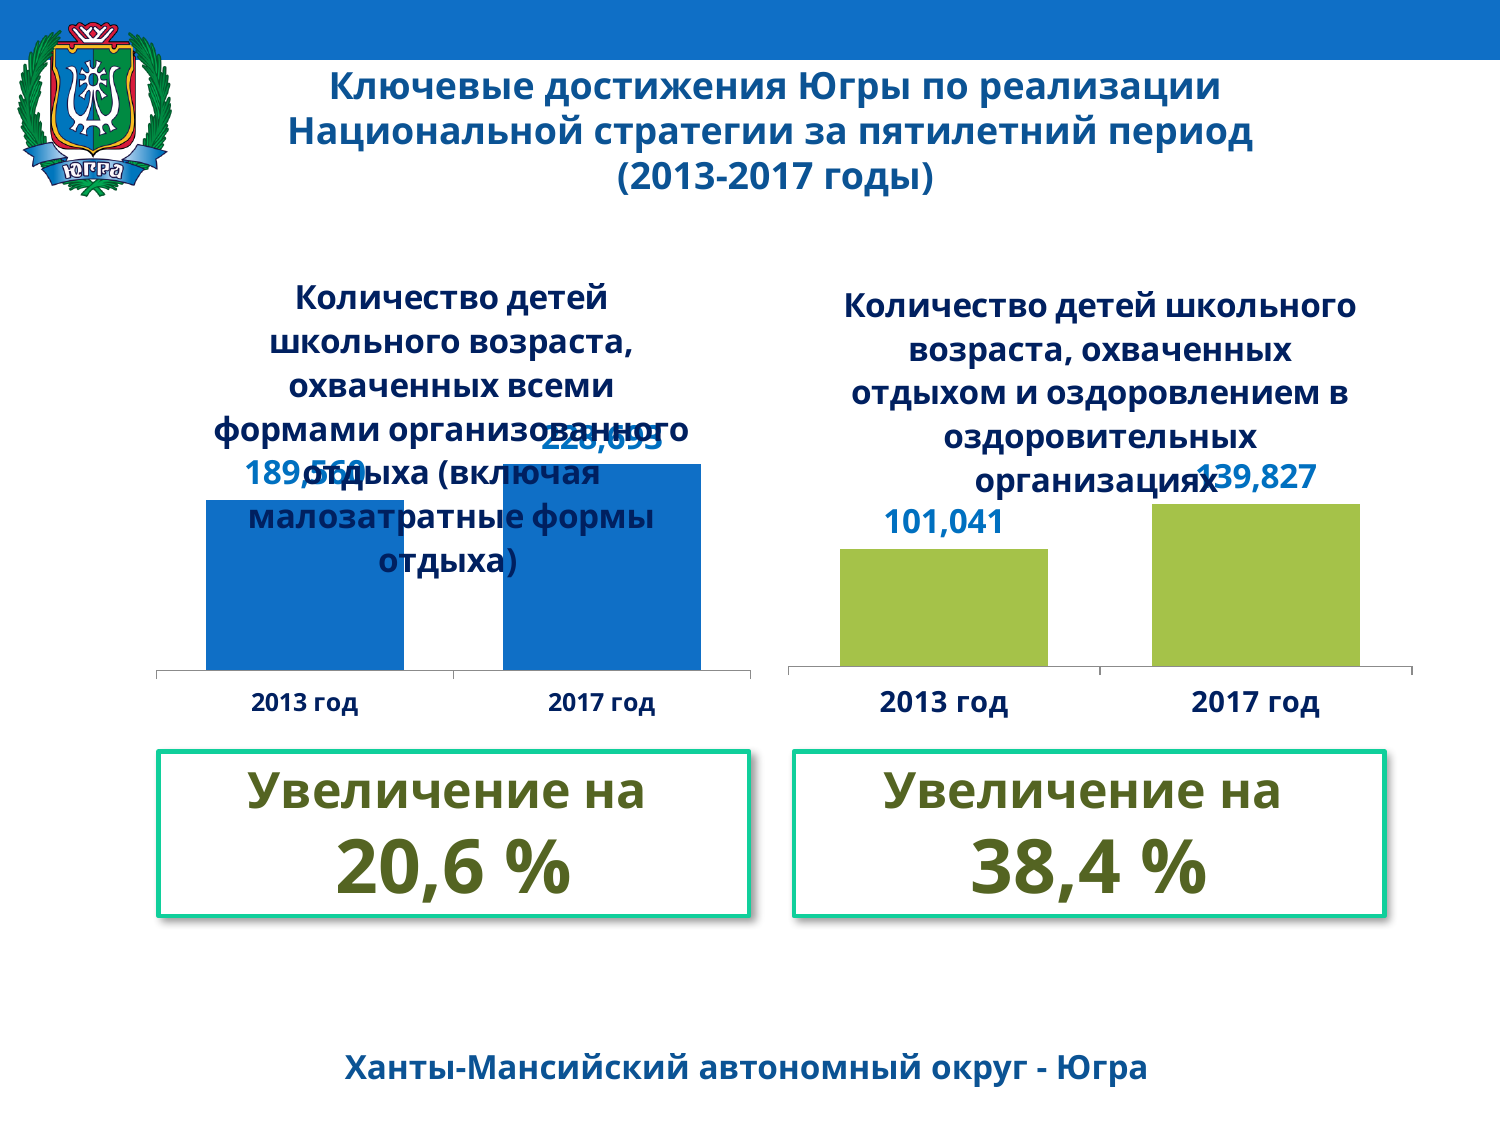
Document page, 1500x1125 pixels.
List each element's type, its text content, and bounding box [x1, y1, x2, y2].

text_box Ключевые достижения Югры по реализации Национальной стратегии за пятилетний период (2013-2017 годы) [176, 54, 1388, 205]
text_box Ханты-Мансийский автономный округ - Югра [330, 1038, 1165, 1094]
text_box Увеличение на 20,6 % [156, 749, 751, 918]
text_box Увеличение на 38,4 % [792, 749, 1387, 918]
picture [17, 19, 172, 198]
chart [133, 255, 1436, 729]
